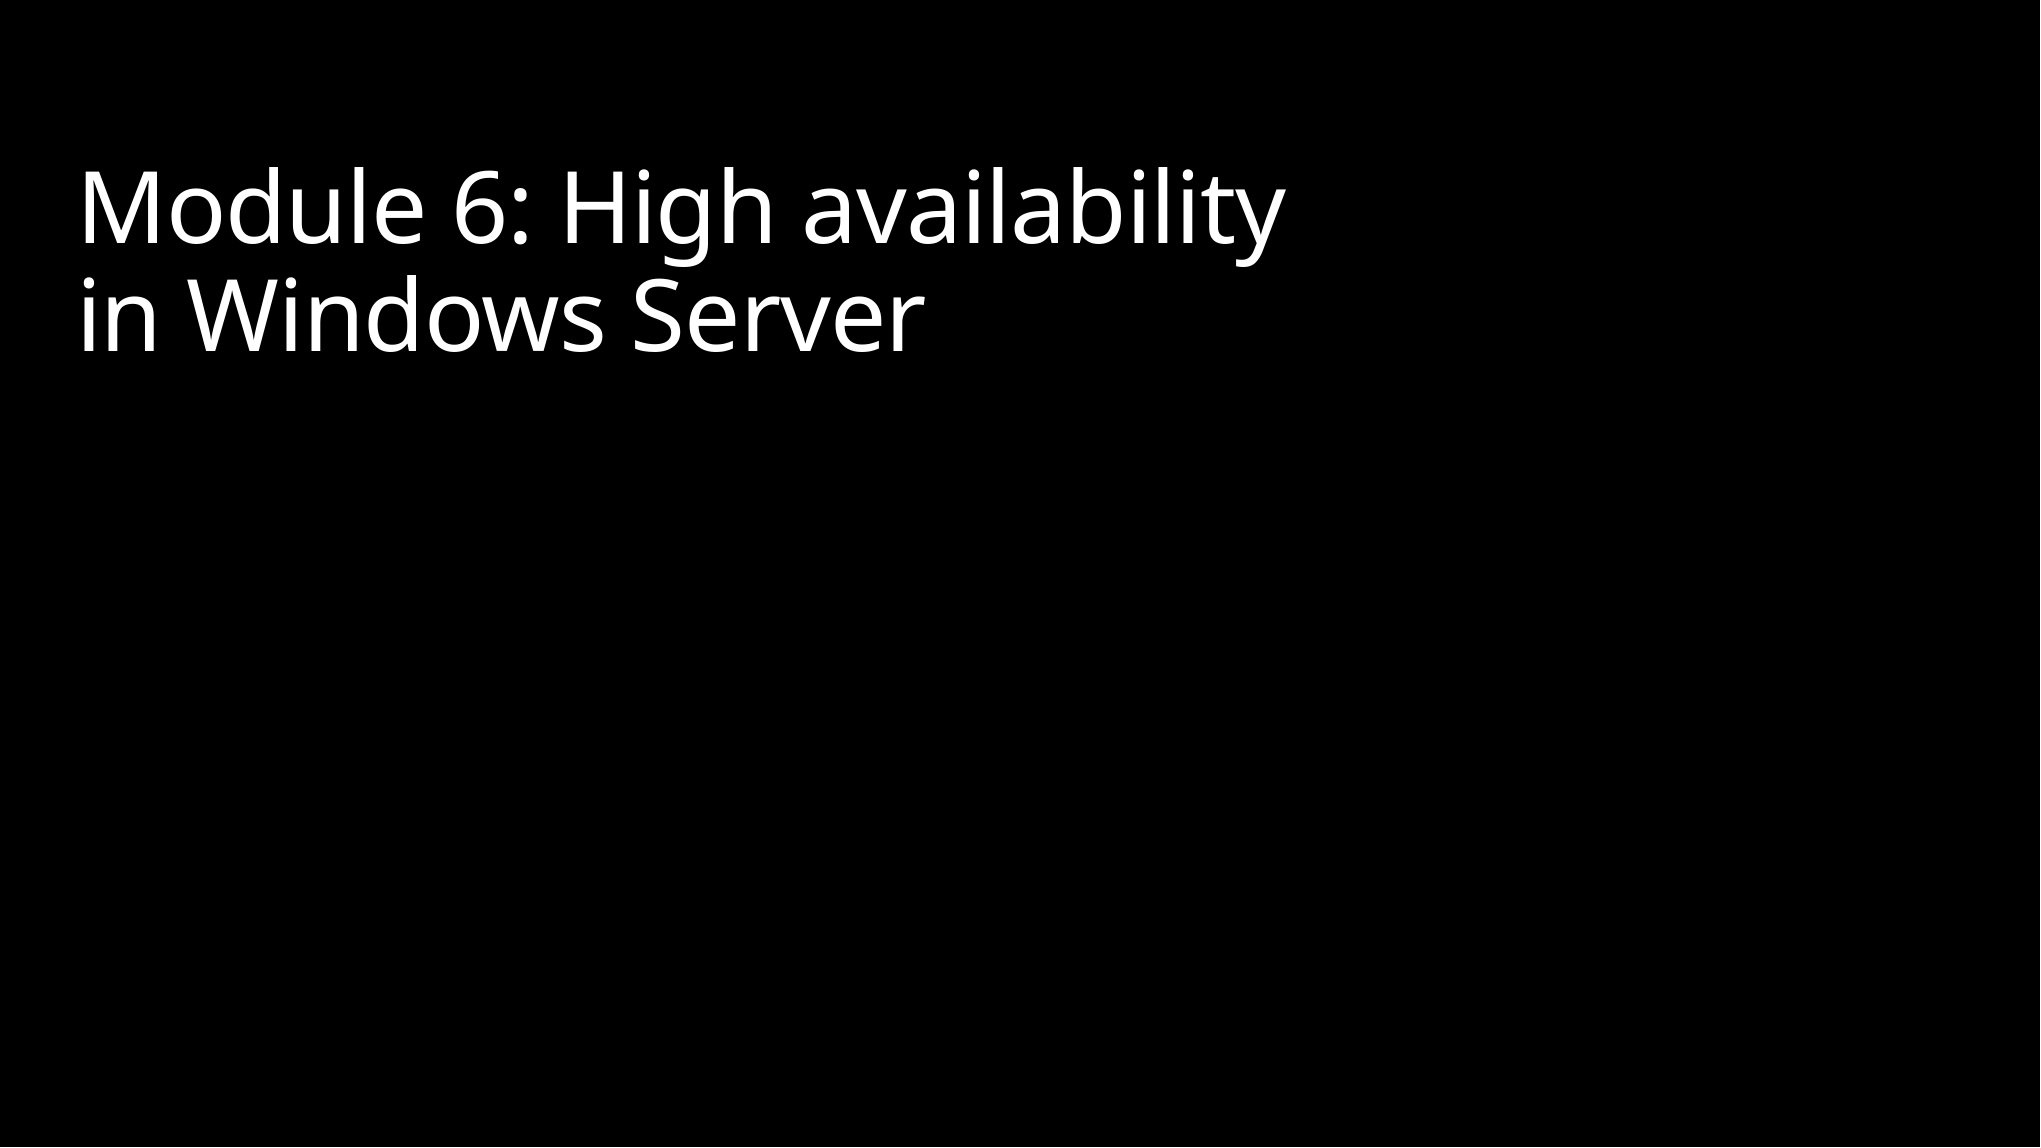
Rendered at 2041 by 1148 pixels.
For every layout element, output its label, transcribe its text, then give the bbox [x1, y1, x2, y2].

title Module 6: High availability in Windows Server [76, 157, 1324, 753]
